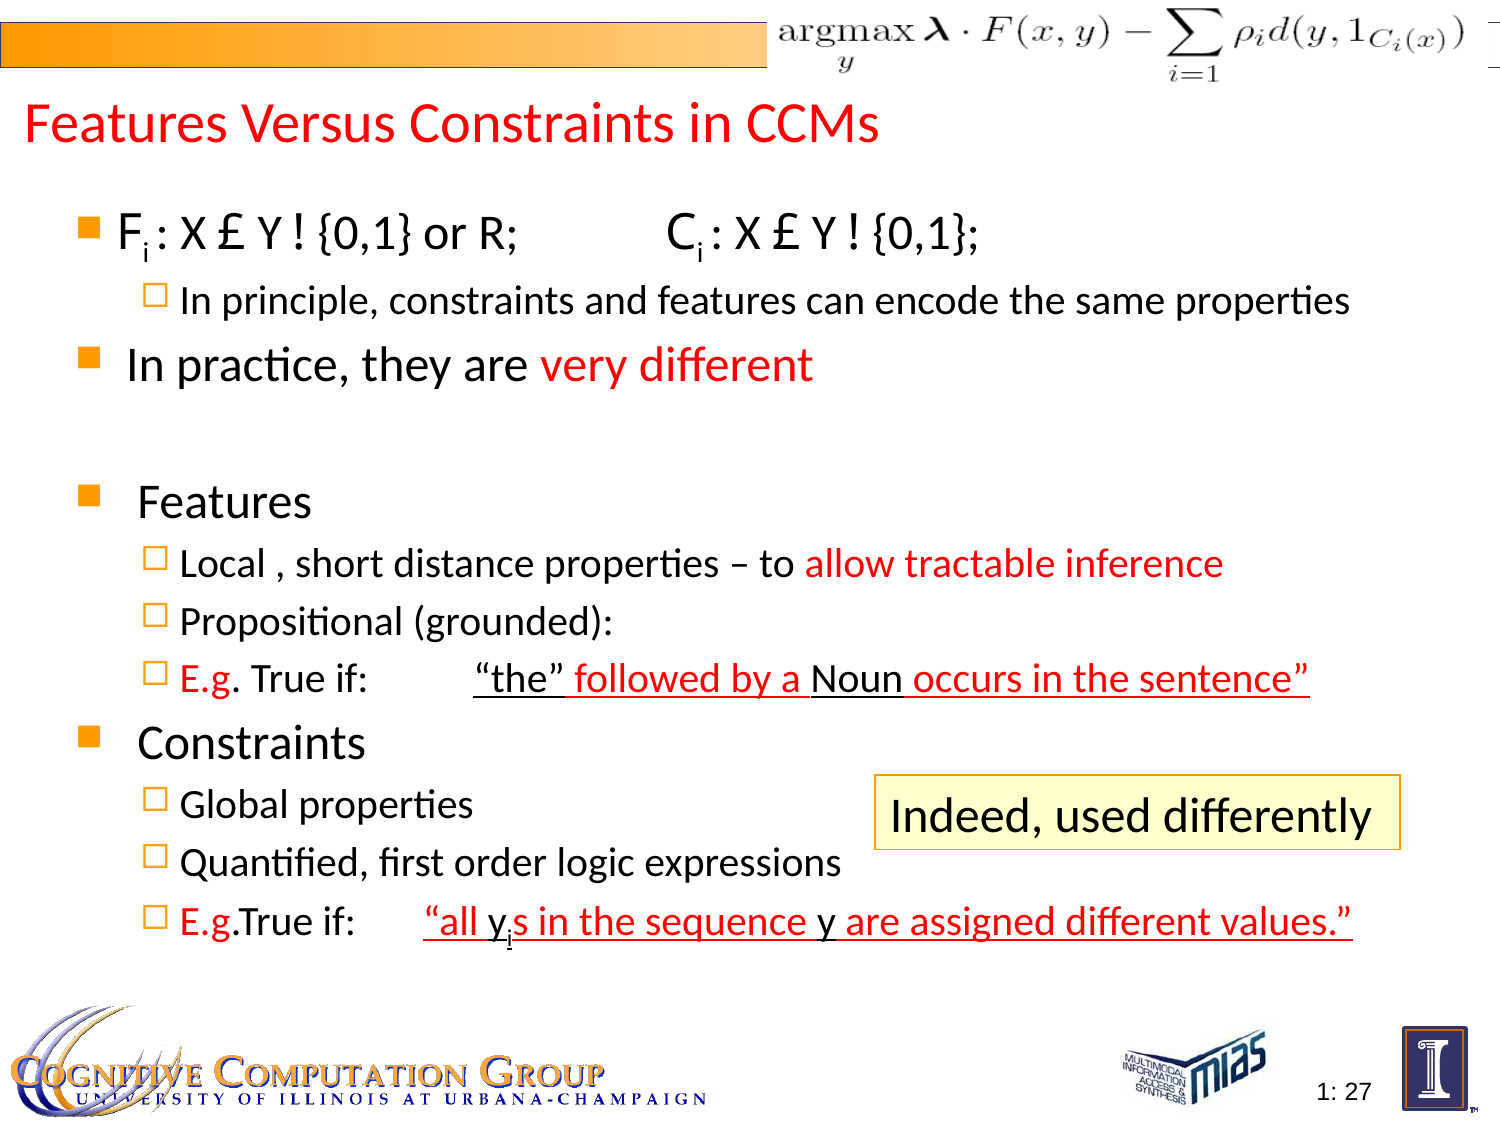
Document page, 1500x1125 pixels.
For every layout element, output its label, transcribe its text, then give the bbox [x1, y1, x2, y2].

slide_number 1: 27 [1237, 1074, 1388, 1113]
slide_number Page 20 [562, 23, 566, 67]
picture [0, 1000, 713, 1125]
title Features Versus Constraints in CCMs [24, 75, 1375, 163]
text_box Indeed, used differently [874, 774, 1400, 850]
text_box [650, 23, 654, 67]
picture [1120, 1021, 1275, 1113]
picture [767, 0, 1488, 90]
list Fi : X £ Y ! {0,1} or R; Ci : X £ Y ! {0,1}; In principle, constraints and features can encode the same properties In practice, they are very different Features Local , short distance properties – to allow tractable inference Propositional (grounded): E.g. True if: “the” followed by a Noun occurs in the sentence” Constraints Global properties Quantified, first order logic expressions E.g.True if: “all yis in the sequence y are assigned different values.” [75, 200, 1425, 1013]
